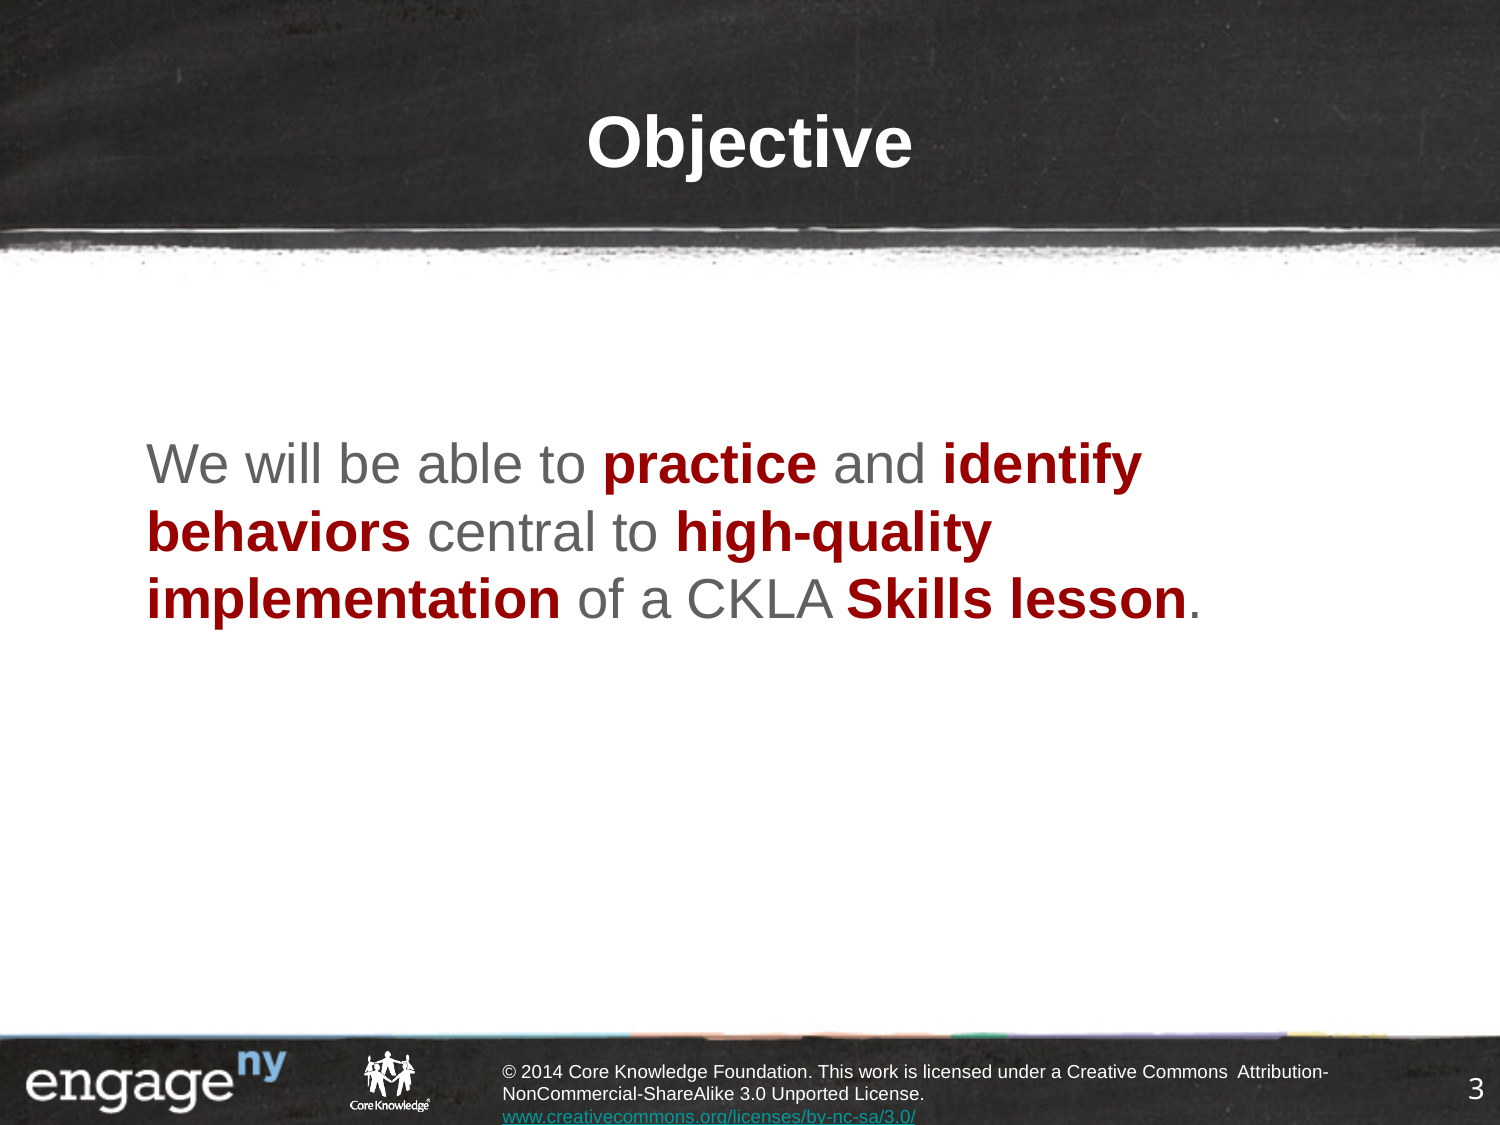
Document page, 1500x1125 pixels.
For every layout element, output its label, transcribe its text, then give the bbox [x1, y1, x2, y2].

list We will be able to practice and identify behaviors central to high-quality implementation of a CKLA Skills lesson. [75, 262, 1425, 1005]
picture [0, 0, 1500, 293]
picture [0, 1003, 1500, 1125]
slide_number 3 [1337, 1062, 1500, 1113]
title Objective [75, 45, 1425, 233]
